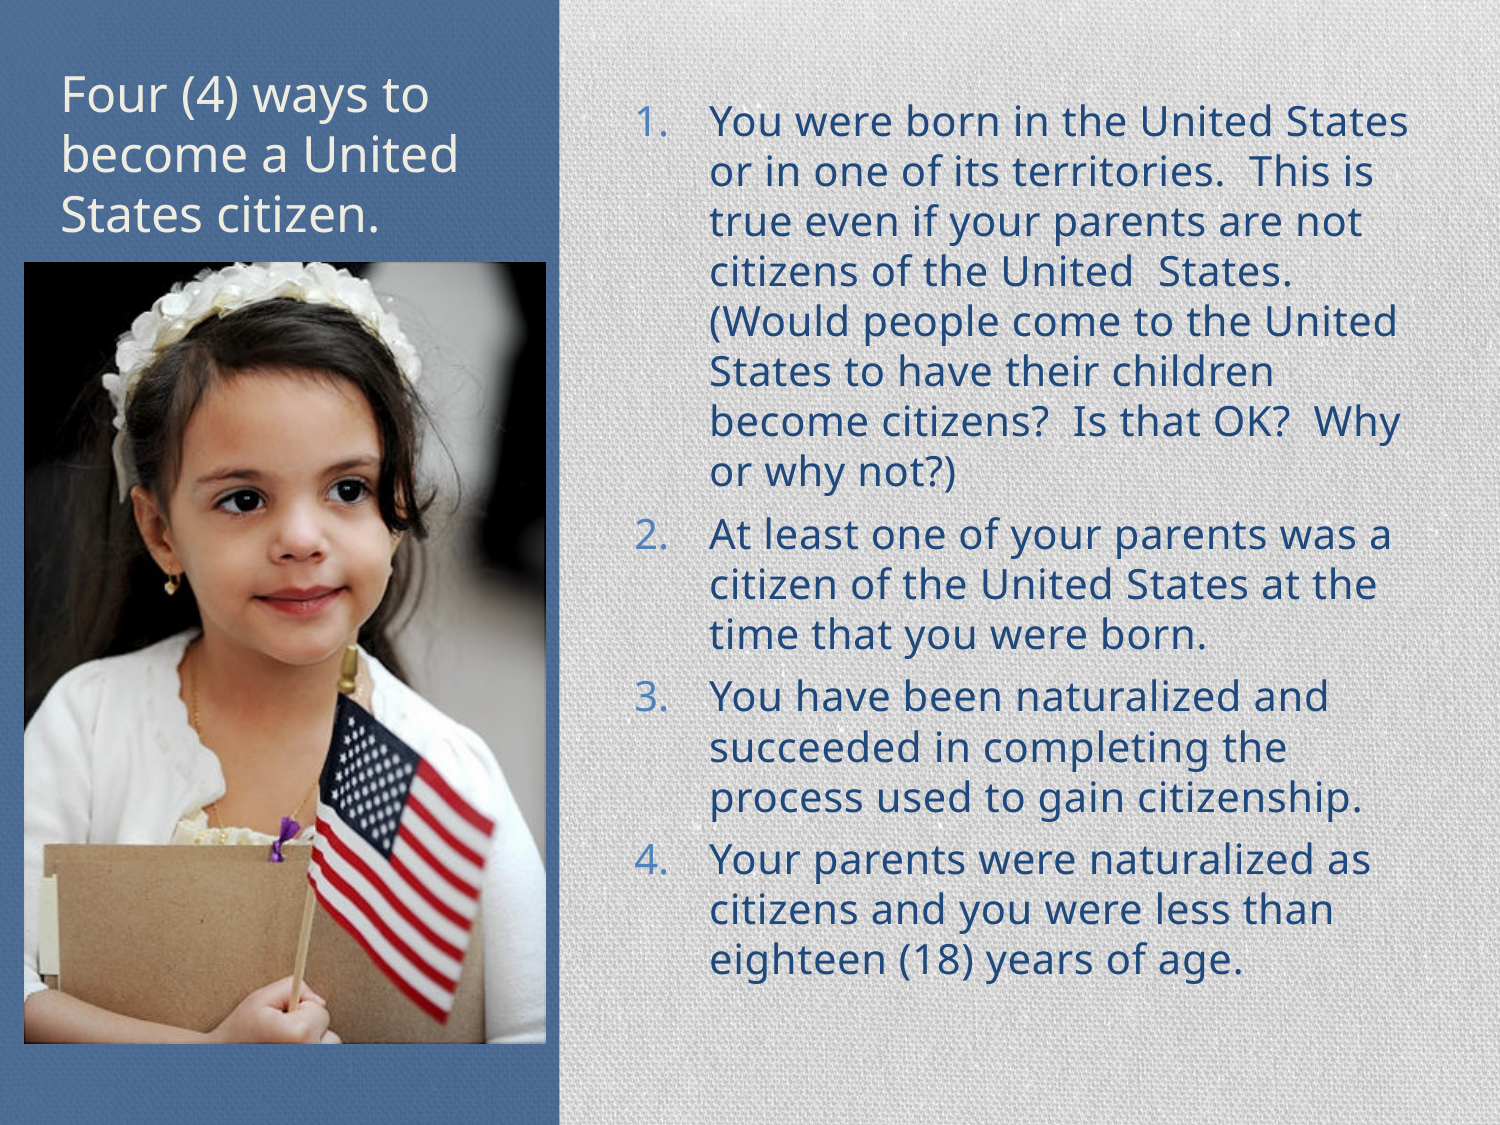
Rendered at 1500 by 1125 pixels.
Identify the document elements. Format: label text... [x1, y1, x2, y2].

list You were born in the United States or in one of its territories. This is true even if your parents are not citizens of the United States. (Would people come to the United States to have their children become citizens? Is that OK? Why or why not?) At least one of your parents was a citizen of the United States at the time that you were born. You have been naturalized and succeeded in completing the process used to gain citizenship. Your parents were naturalized as citizens and you were less than eighteen (18) years of age. [619, 87, 1450, 1023]
picture [24, 262, 546, 1044]
title Four (4) ways to become a United States citizen. [45, 37, 511, 251]
